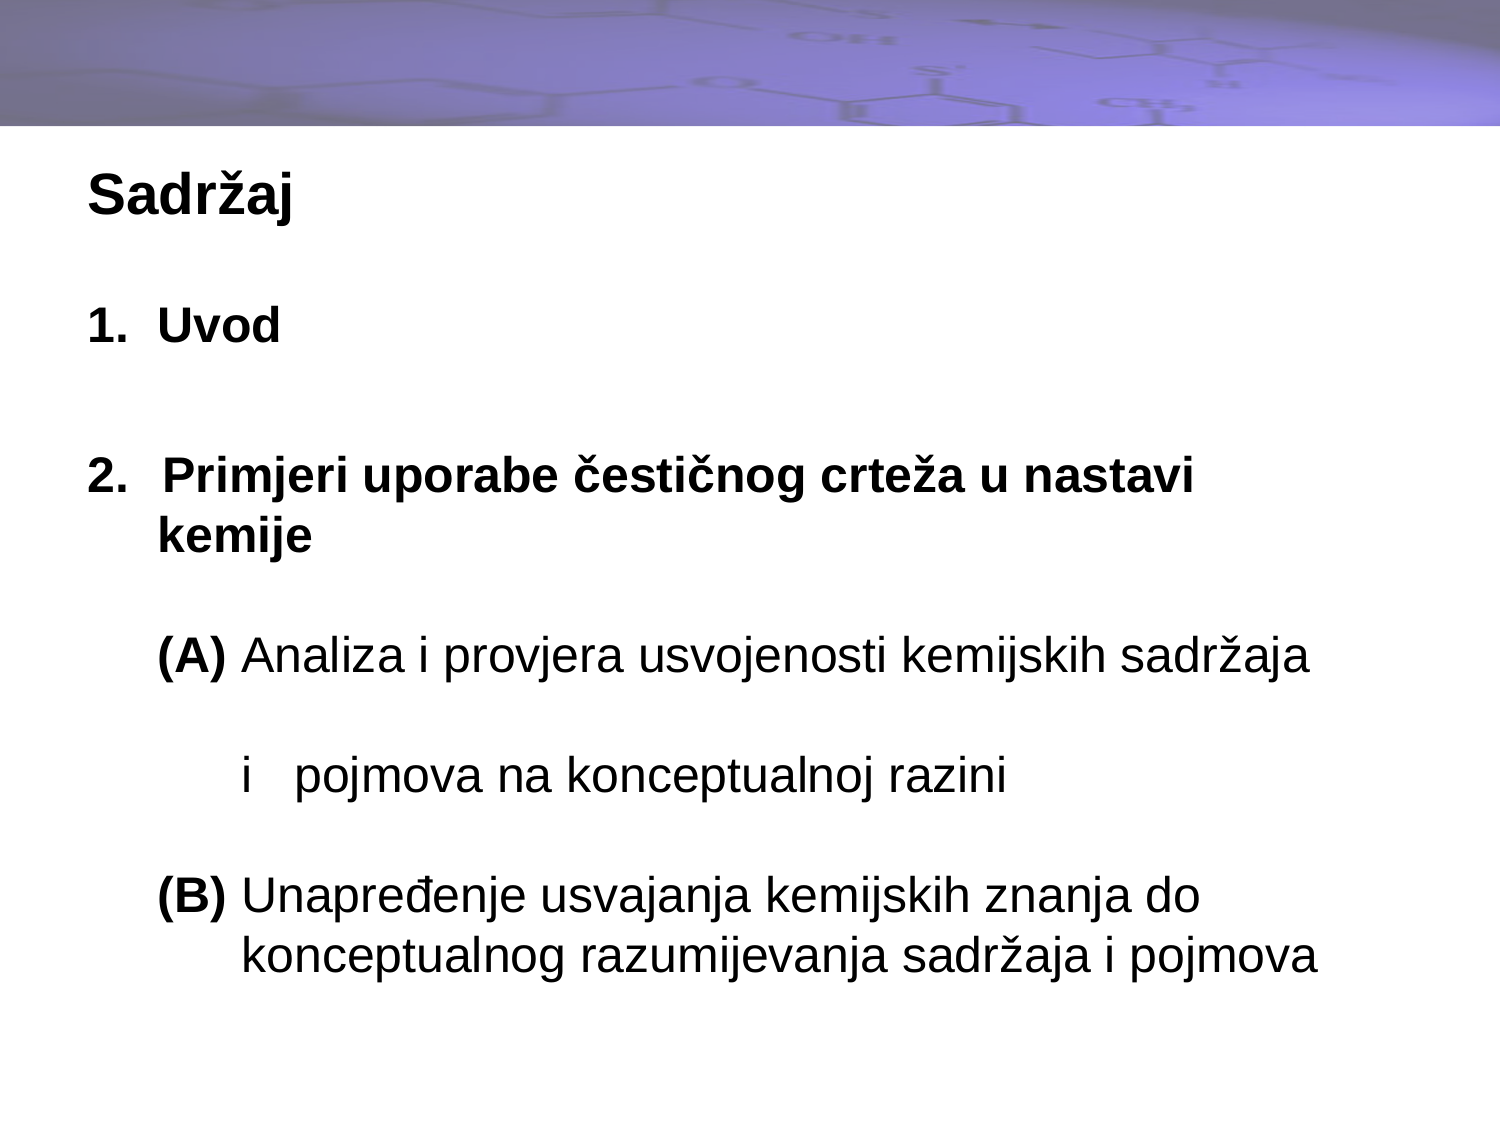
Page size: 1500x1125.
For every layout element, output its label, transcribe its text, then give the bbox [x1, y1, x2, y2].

text_box Sadržaj [72, 149, 428, 234]
text_box 1. Uvod Primjeri uporabe čestičnog crteža u nastavi kemije (A) Analiza i provjera usvojenosti kemijskih sadržaja i pojmova na konceptualnoj razini (B) Unapređenje usvajanja kemijskih znanja do konceptualnog razumijevanja sadržaja i pojmova [72, 255, 1349, 1125]
